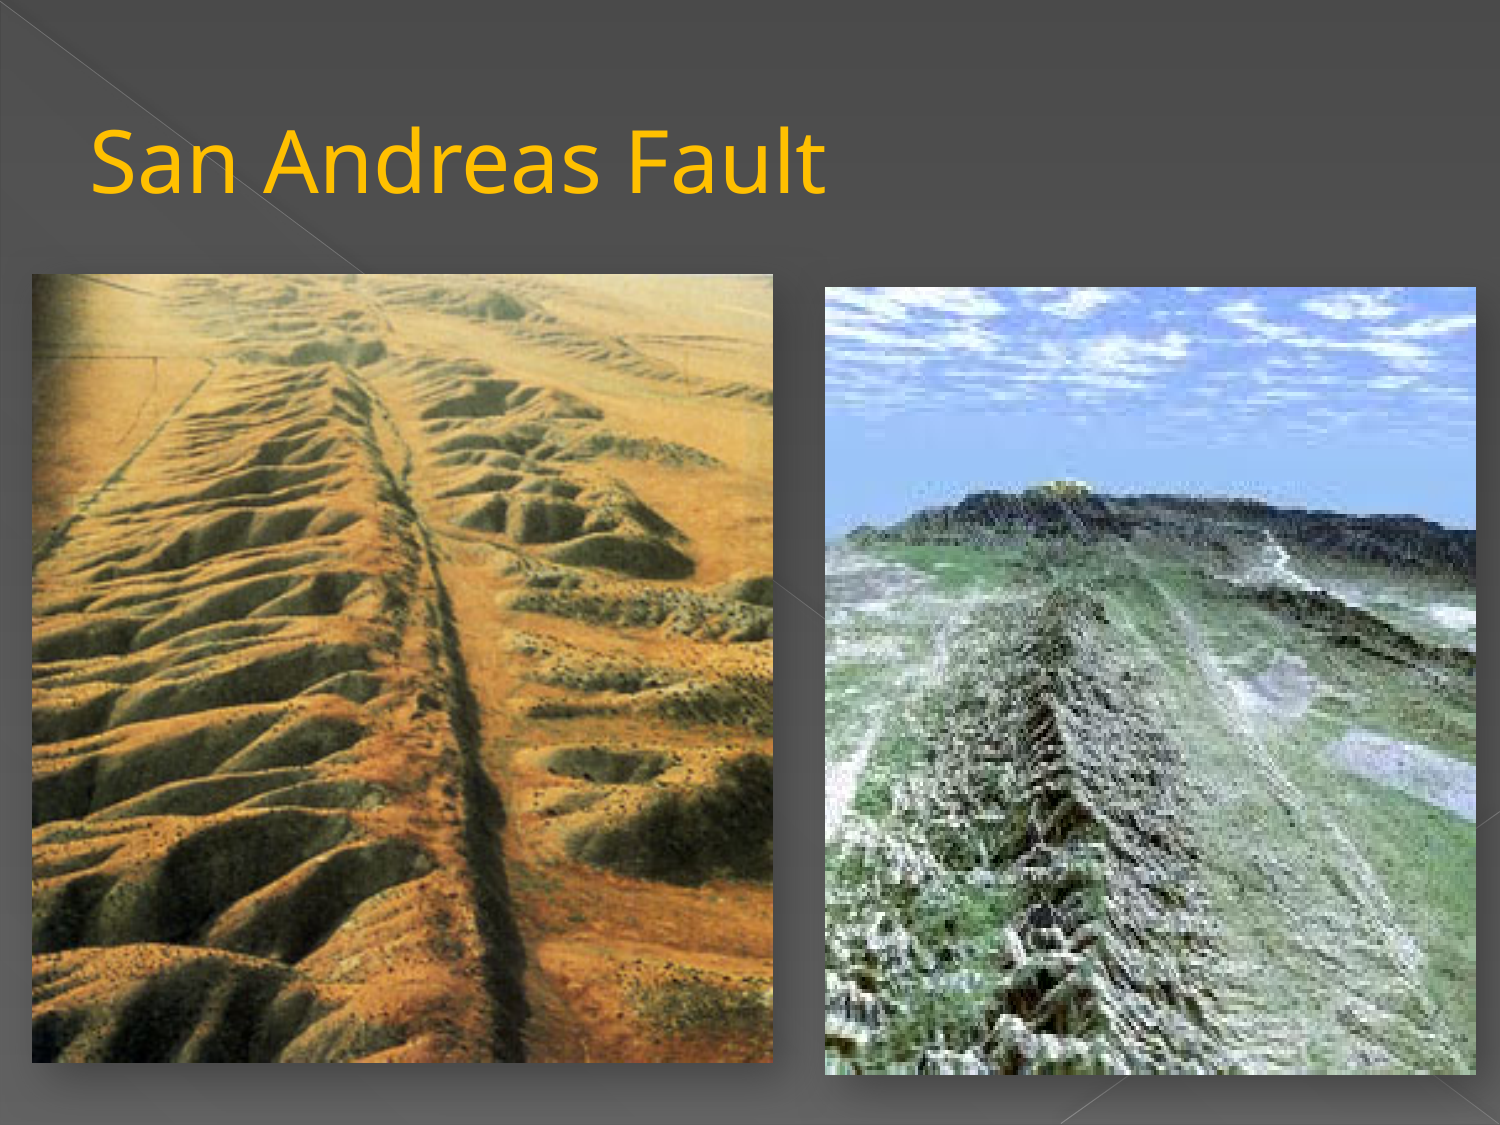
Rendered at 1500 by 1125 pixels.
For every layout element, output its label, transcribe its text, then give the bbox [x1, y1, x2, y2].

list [32, 274, 773, 1063]
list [824, 287, 1476, 1076]
title San Andreas Fault [75, 43, 1425, 274]
